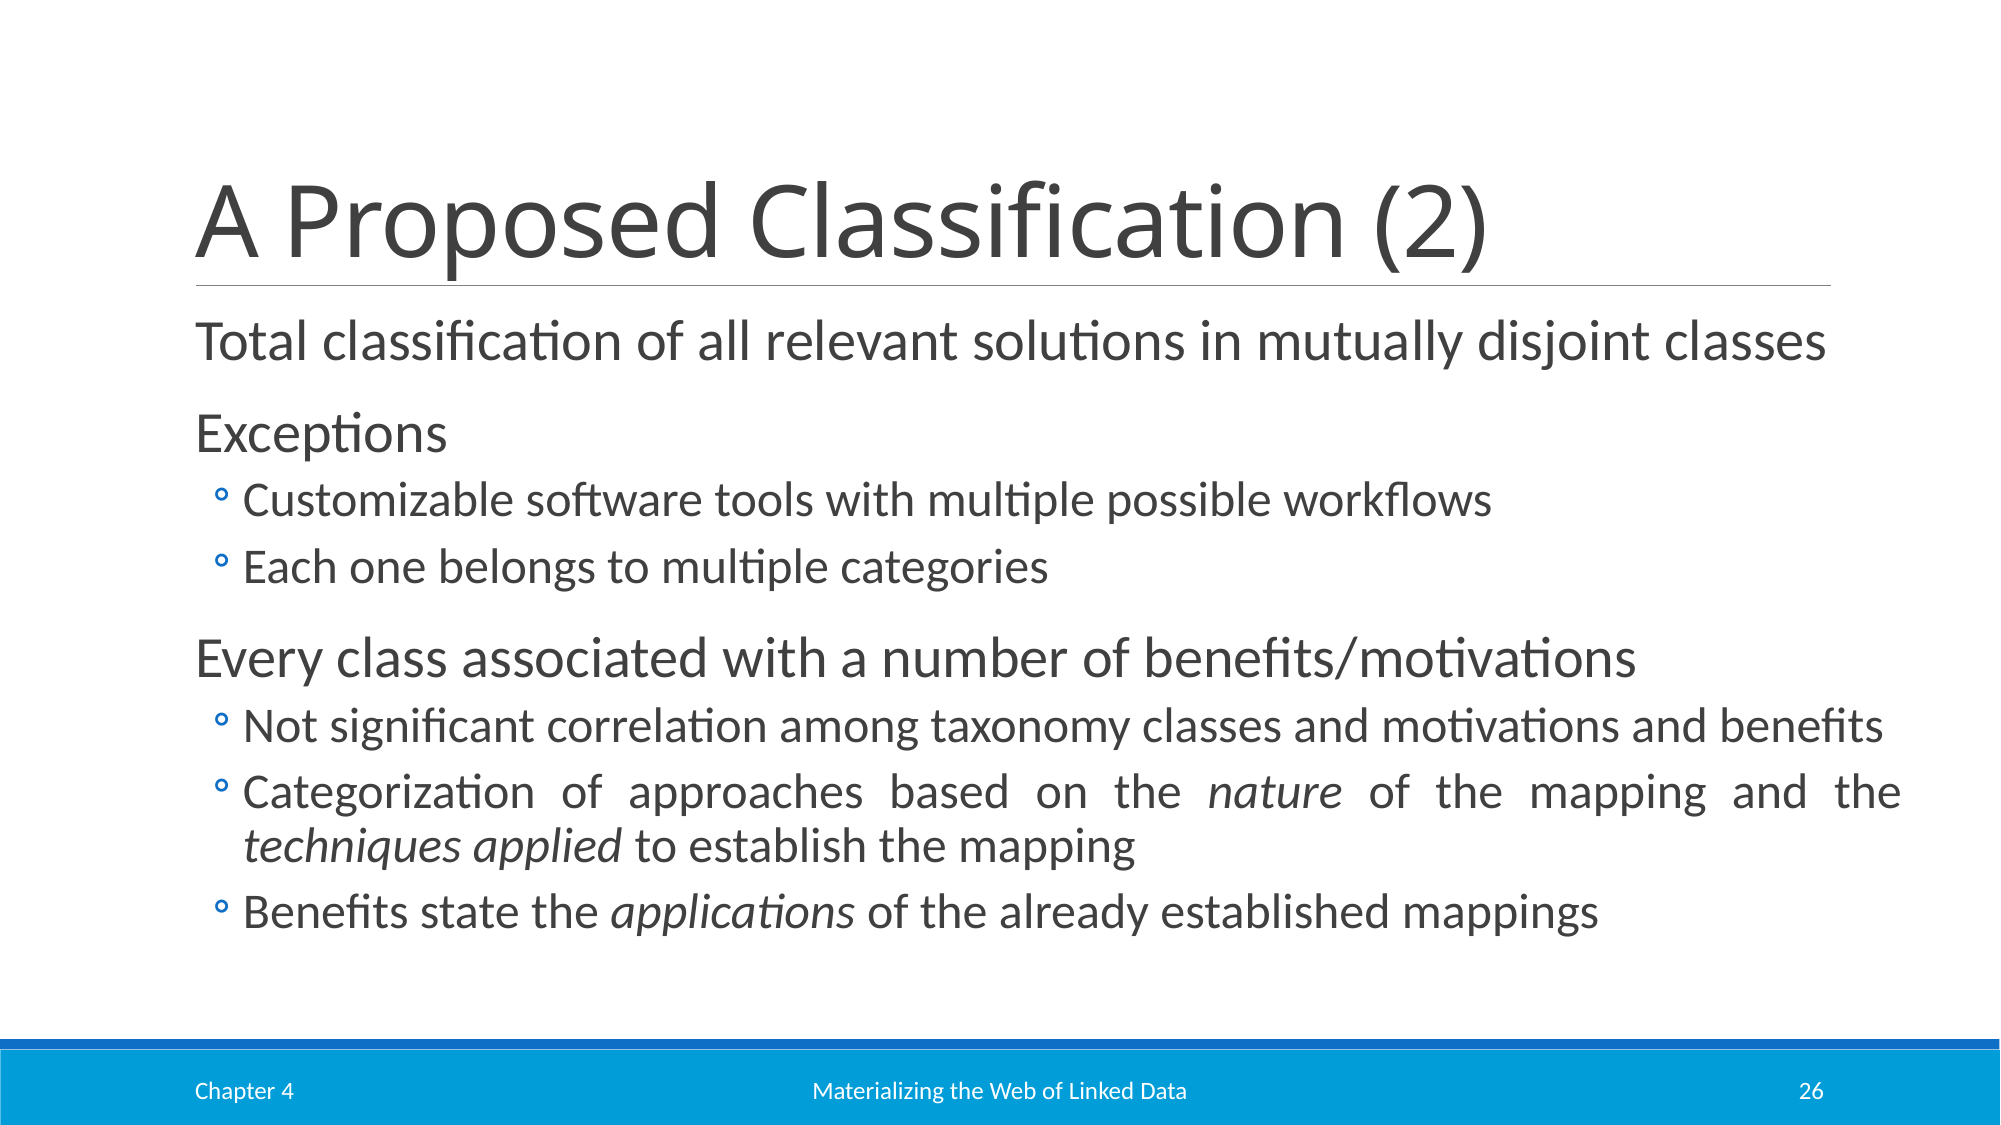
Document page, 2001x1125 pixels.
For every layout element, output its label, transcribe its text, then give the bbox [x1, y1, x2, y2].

title A Proposed Classification (2) [180, 47, 1830, 285]
list Total classification of all relevant solutions in mutually disjoint classes Exceptions Customizable software tools with multiple possible workflows Each one belongs to multiple categories Every class associated with a number of benefits/motivations Not significant correlation among taxonomy classes and motivations and benefits Categorization of approaches based on the nature of the mapping and the techniques applied to establish the mapping Benefits state the applications of the already established mappings [180, 302, 1903, 963]
slide_number Chapter 4 [180, 1059, 586, 1120]
slide_number 26 [1624, 1059, 1840, 1120]
footer Materializing the Web of Linked Data [604, 1059, 1396, 1120]
